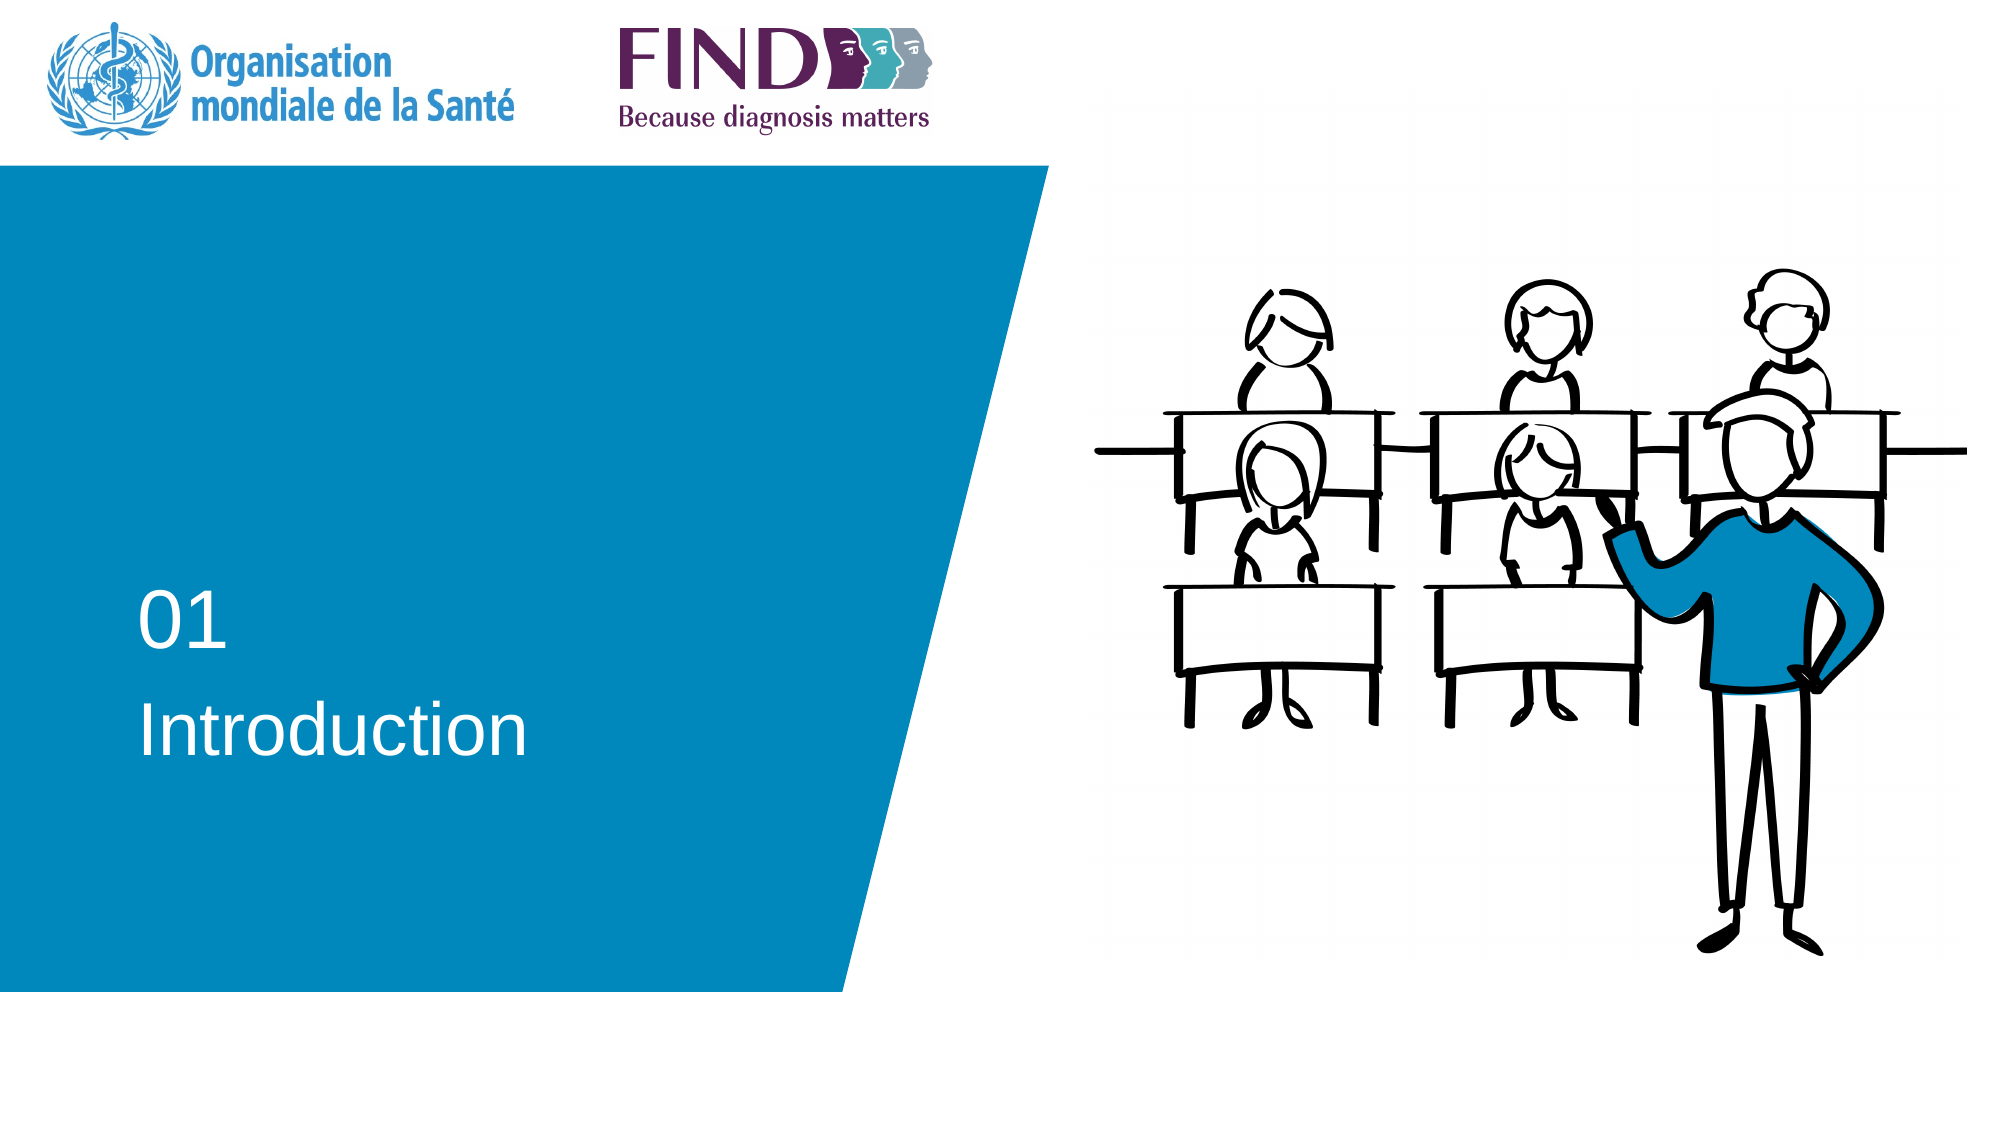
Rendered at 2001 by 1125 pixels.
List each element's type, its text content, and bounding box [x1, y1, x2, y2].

picture [1081, 81, 1967, 967]
picture [618, 26, 934, 137]
title 01 [137, 184, 891, 667]
picture [47, 22, 514, 140]
subtitle Introduction [137, 691, 793, 863]
